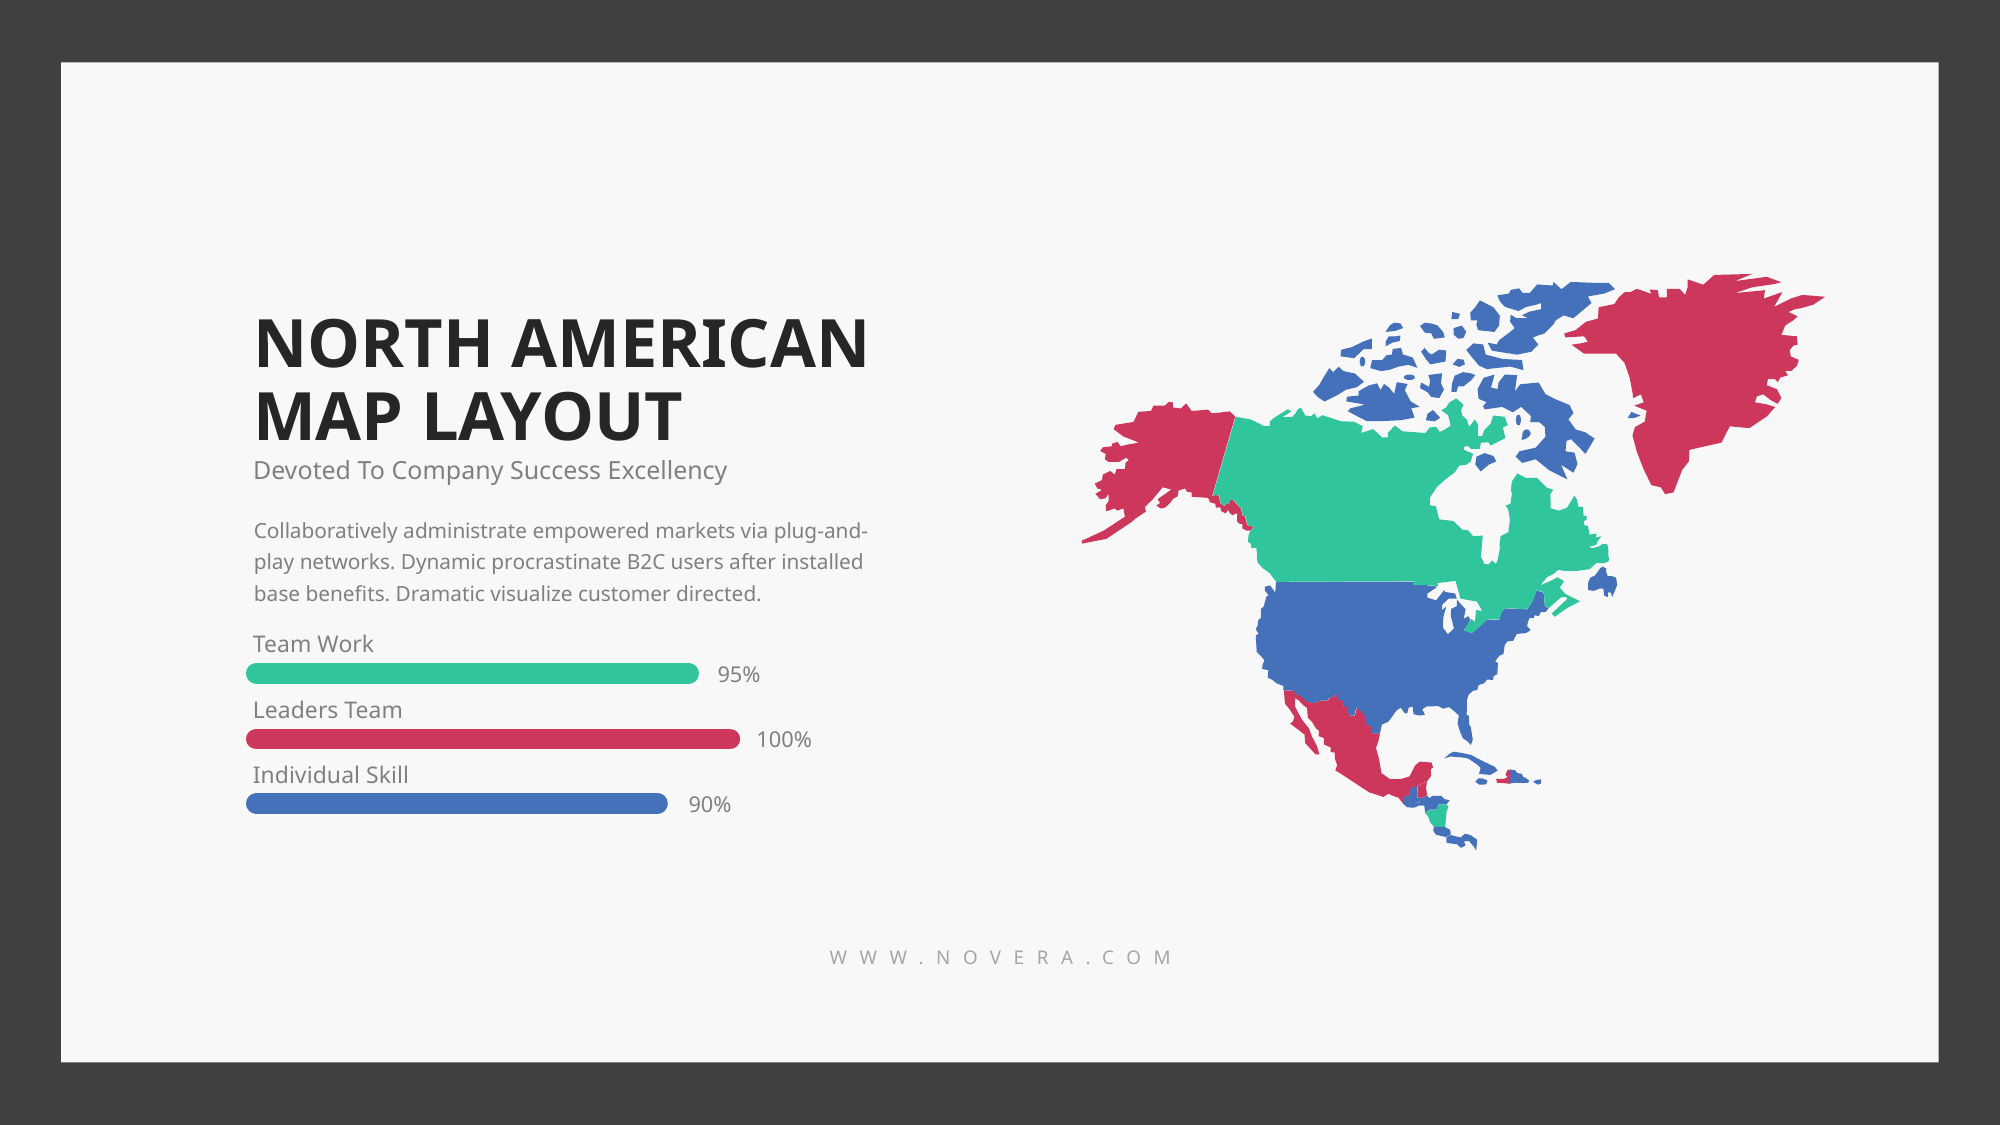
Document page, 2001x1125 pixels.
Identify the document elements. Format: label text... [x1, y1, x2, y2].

text_box Collaboratively administrate empowered markets via plug-and-play networks. Dynamic procrastinate B2C users after installed base benefits. Dramatic visualize customer directed. [253, 511, 890, 606]
text_box [60, 61, 1940, 1063]
text_box Team Work [253, 629, 531, 658]
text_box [1081, 273, 1826, 852]
text_box Individual Skill [253, 760, 531, 788]
text_box 100% [756, 725, 821, 752]
text_box WWW.NOVERA.COM [797, 945, 1203, 969]
text_box Leaders Team [253, 695, 531, 724]
text_box NORTH AMERICAN MAP LAYOUT [253, 308, 890, 454]
text_box 95% [717, 660, 779, 687]
text_box 90% [688, 790, 750, 818]
text_box Devoted To Company Success Excellency [253, 454, 890, 485]
